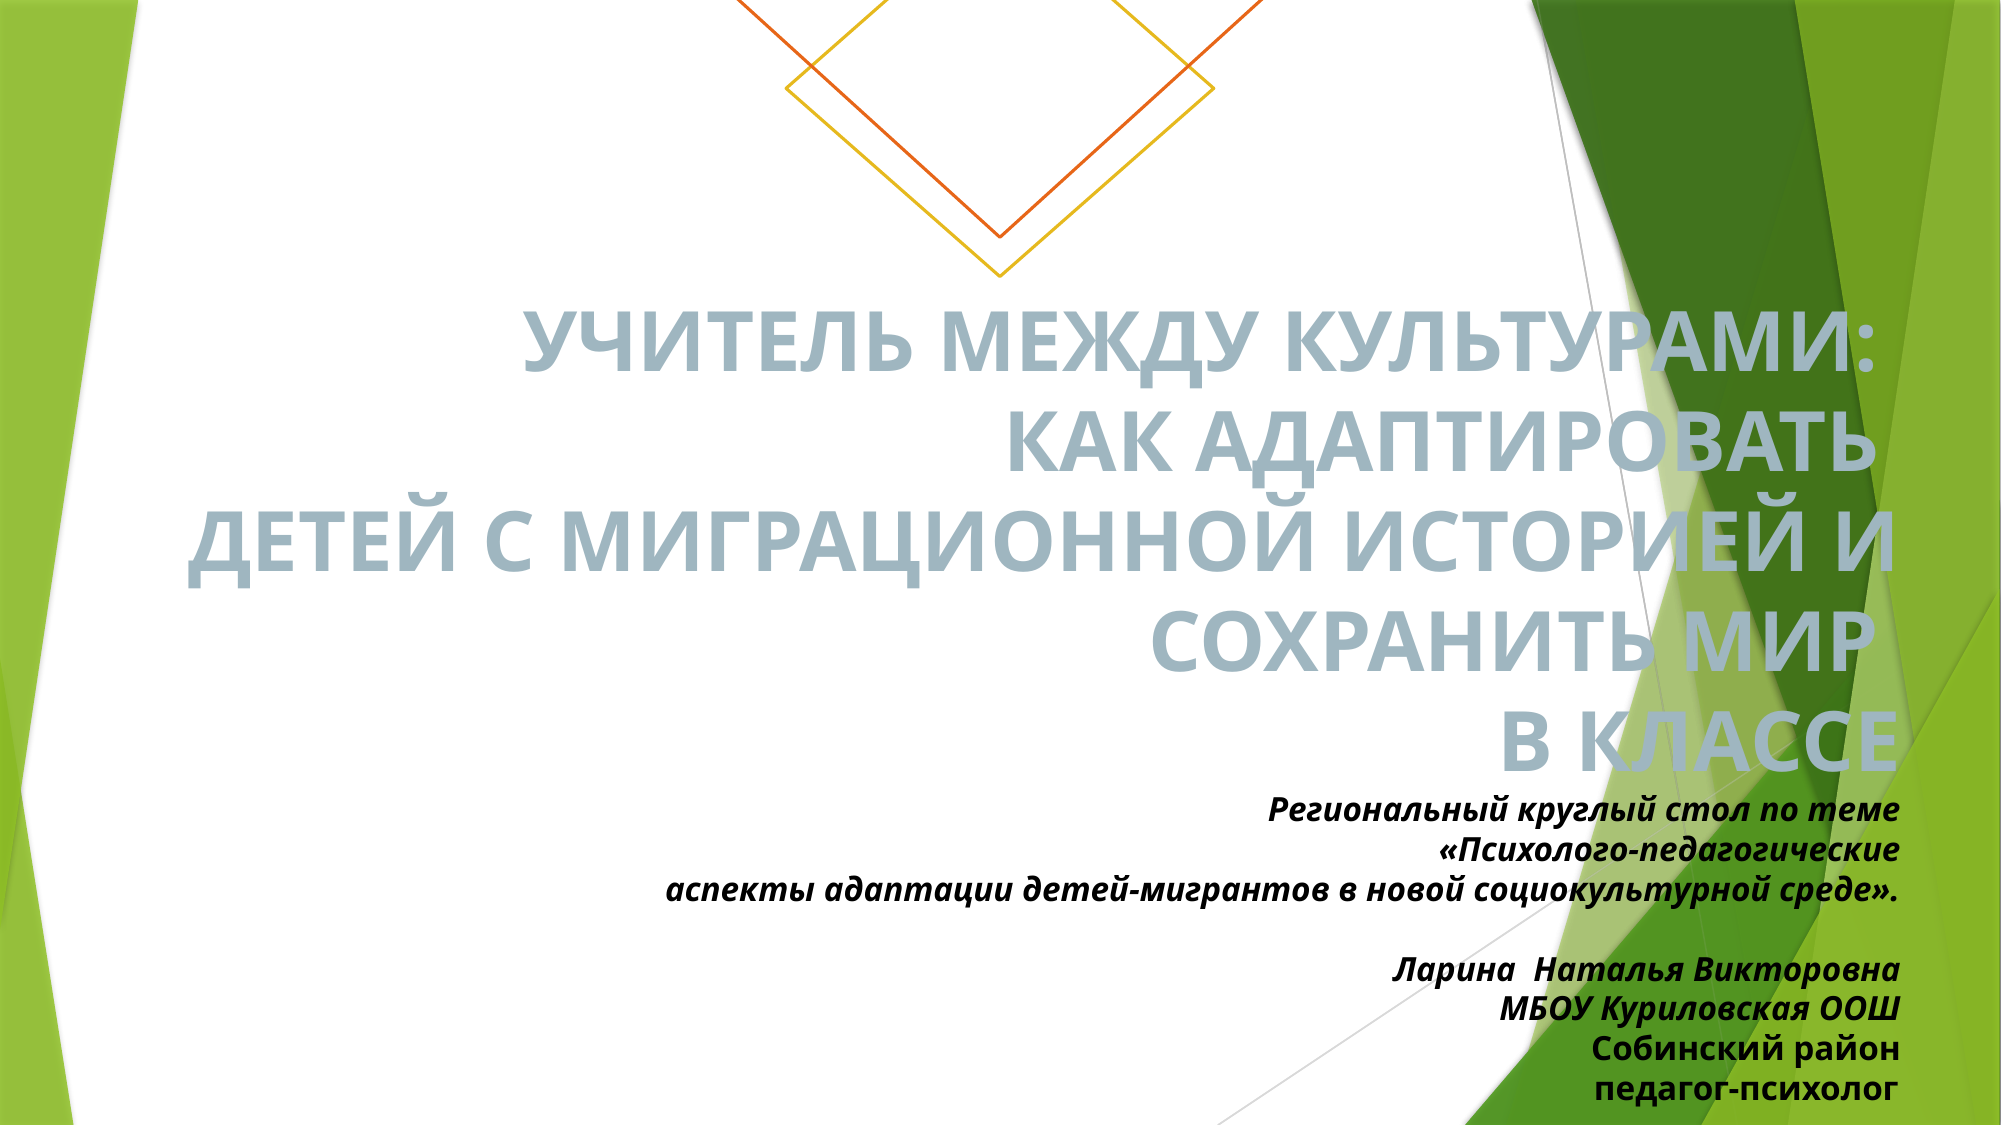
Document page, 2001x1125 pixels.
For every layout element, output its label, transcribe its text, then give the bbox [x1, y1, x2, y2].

text_box [736, 0, 1264, 239]
title УЧИТЕЛЬ МЕЖДУ КУЛЬТУРАМИ: КАК АДАПТИРОВАТЬ ДЕТЕЙ С МИГРАЦИОННОЙ ИСТОРИЕЙ И СОХРАНИТЬ МИР В КЛАССЕ Региональный круглый стол по теме «Психолого-педагогические аспекты адаптации детей-мигрантов в новой социокультурной среде». Ларина Наталья Викторовна МБОУ Куриловская ООШ Собинский район педагог-психолог [98, 288, 1902, 1125]
text_box [784, 66, 1216, 278]
